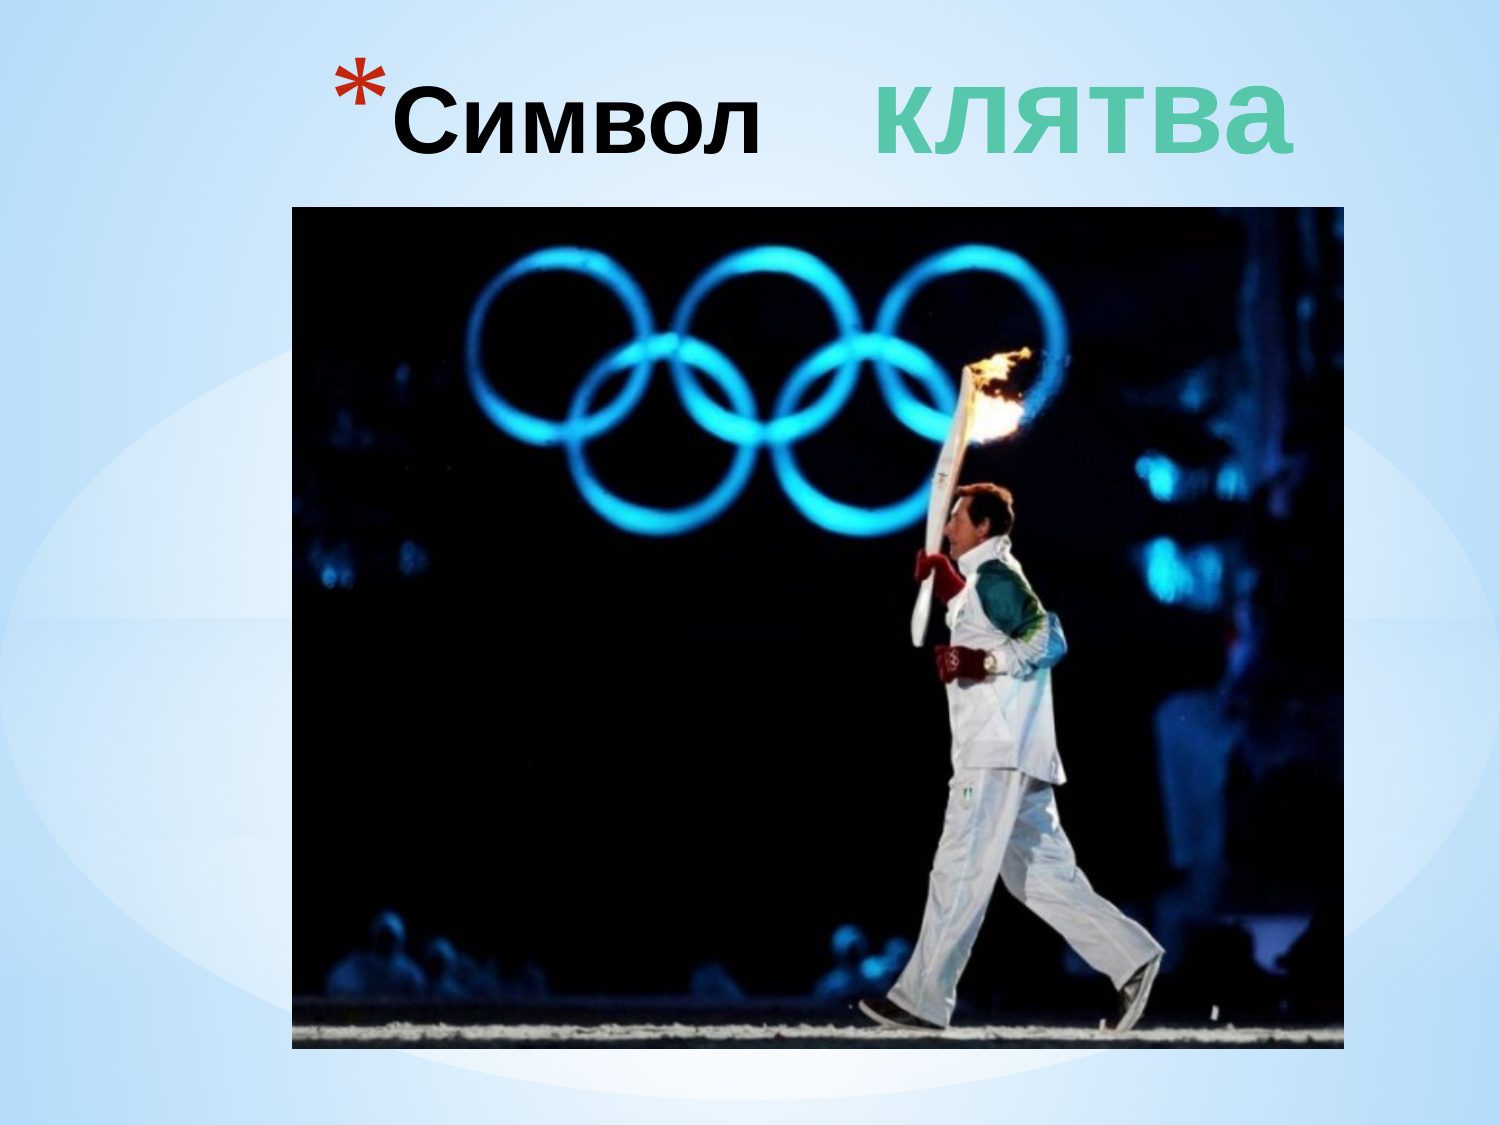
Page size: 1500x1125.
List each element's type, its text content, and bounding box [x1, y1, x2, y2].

picture [292, 207, 1344, 1050]
title Символ клятва [292, 20, 1361, 209]
